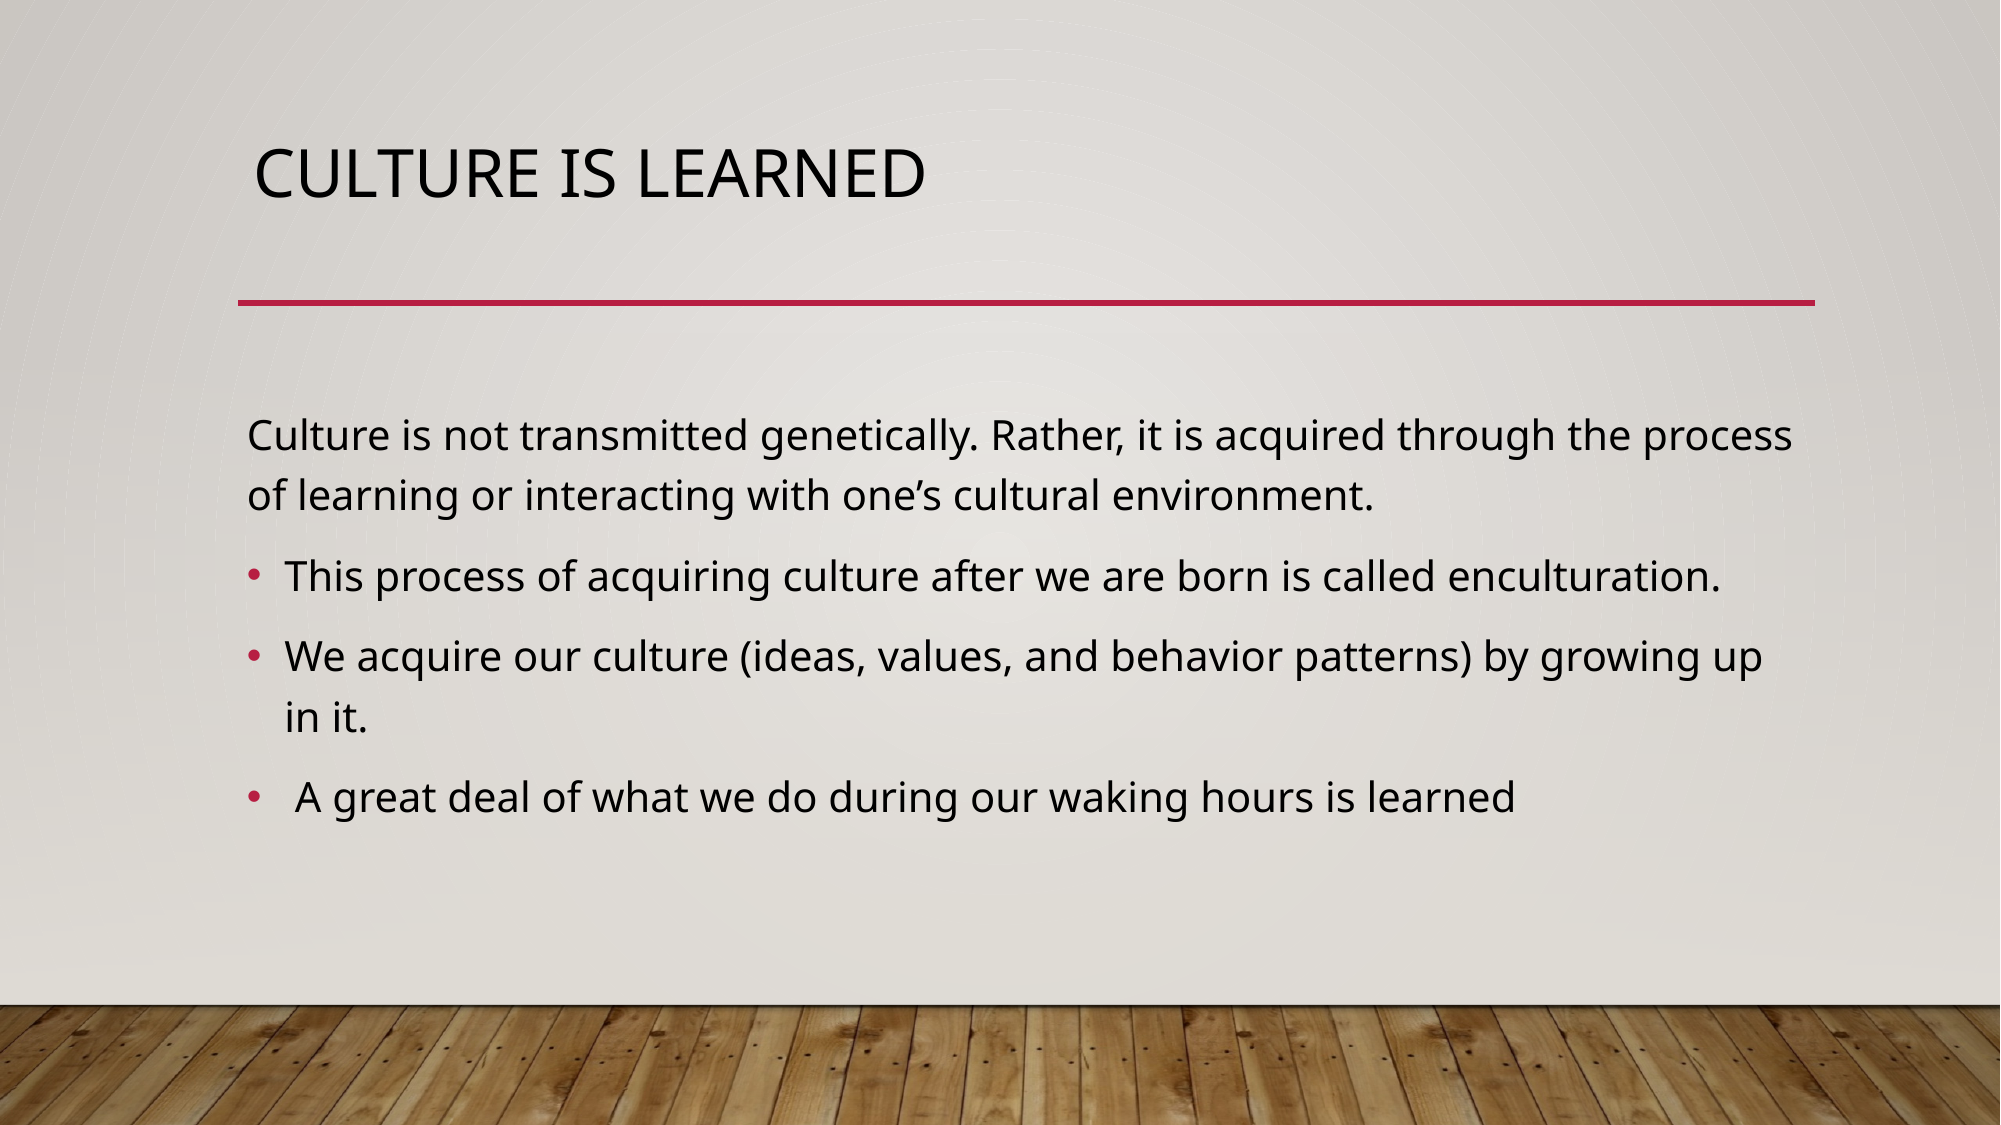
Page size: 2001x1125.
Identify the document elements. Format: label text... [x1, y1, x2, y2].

list Culture is not transmitted genetically. Rather, it is acquired through the process of learning or interacting with one’s cultural environment. This process of acquiring culture after we are born is called enculturation. We acquire our culture (ideas, values, and behavior patterns) by growing up in it. A great deal of what we do during our waking hours is learned [231, 390, 1820, 871]
title Culture Is Learned [238, 131, 1814, 305]
picture [0, 1005, 2000, 1125]
